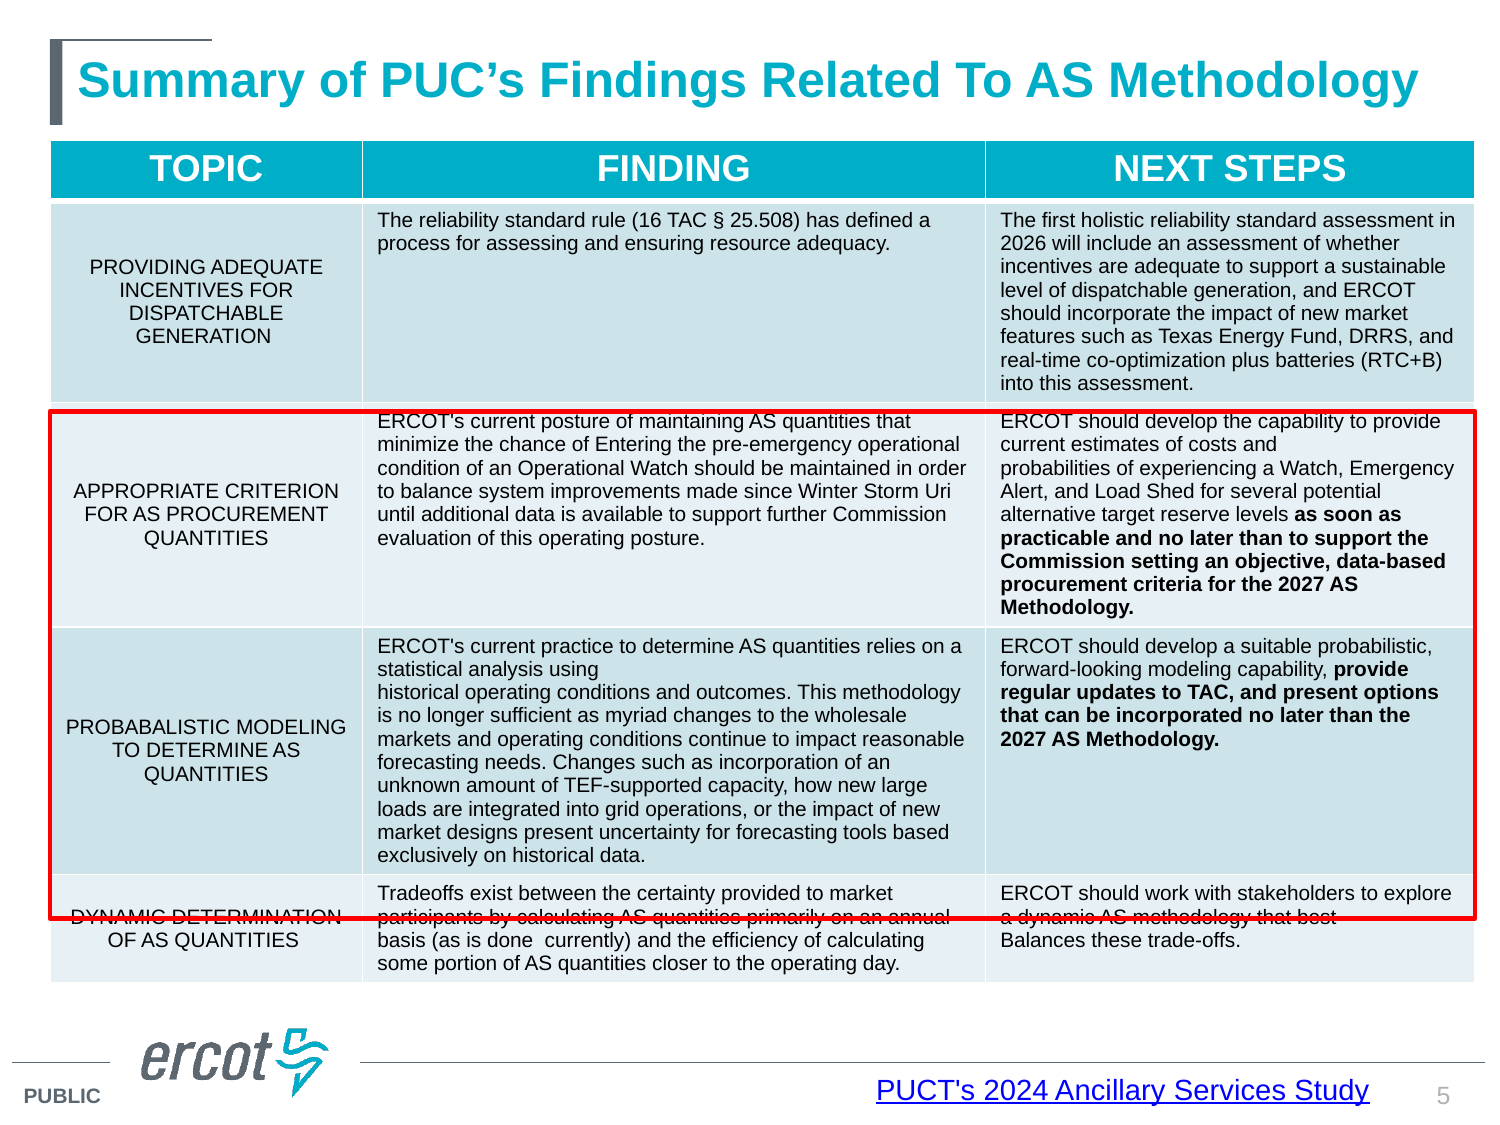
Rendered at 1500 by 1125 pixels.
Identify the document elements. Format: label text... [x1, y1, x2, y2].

table_cell ERCOT should work with stakeholders to explore a dynamic AS methodology that best Balances these trade-offs. [986, 919, 1474, 982]
slide_number 5 [1400, 1076, 1488, 1113]
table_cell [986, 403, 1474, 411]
table_cell Tradeoffs exist between the certainty provided to market participants by calculating AS quantities primarily on an annual basis (as is done currently) and the efficiency of calculating some portion of AS quantities closer to the operating day. [363, 919, 985, 982]
title Summary of PUC’s Findings Related To AS Methodology [62, 39, 1450, 125]
table_cell APPROPRIATE CRITERION FOR AS PROCUREMENT QUANTITIES [51, 403, 362, 411]
table_cell DYNAMIC DETERMINATION OF AS QUANTITIES [51, 919, 362, 982]
table_header Topic [51, 141, 362, 198]
table_cell The reliability standard rule (16 TAC § 25.508) has defined a process for assessing and ensuring resource adequacy. [363, 204, 985, 402]
table_cell The first holistic reliability standard assessment in 2026 will include an assessment of whether incentives are adequate to support a sustainable level of dispatchable generation, and ERCOT should incorporate the impact of new market features such as Texas Energy Fund, DRRS, and real-time co-optimization plus batteries (RTC+B) into this assessment. [986, 204, 1474, 402]
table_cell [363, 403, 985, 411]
table_header Finding [363, 141, 985, 198]
table_header Next Steps [986, 141, 1474, 198]
picture [137, 1024, 332, 1100]
text_box [49, 411, 1475, 919]
text_box PUCT's 2024 Ancillary Services Study [861, 1064, 1400, 1114]
table_cell PROVIDING ADEQUATE INCENTIVES FOR DISPATCHABLE GENERATION [51, 204, 362, 402]
